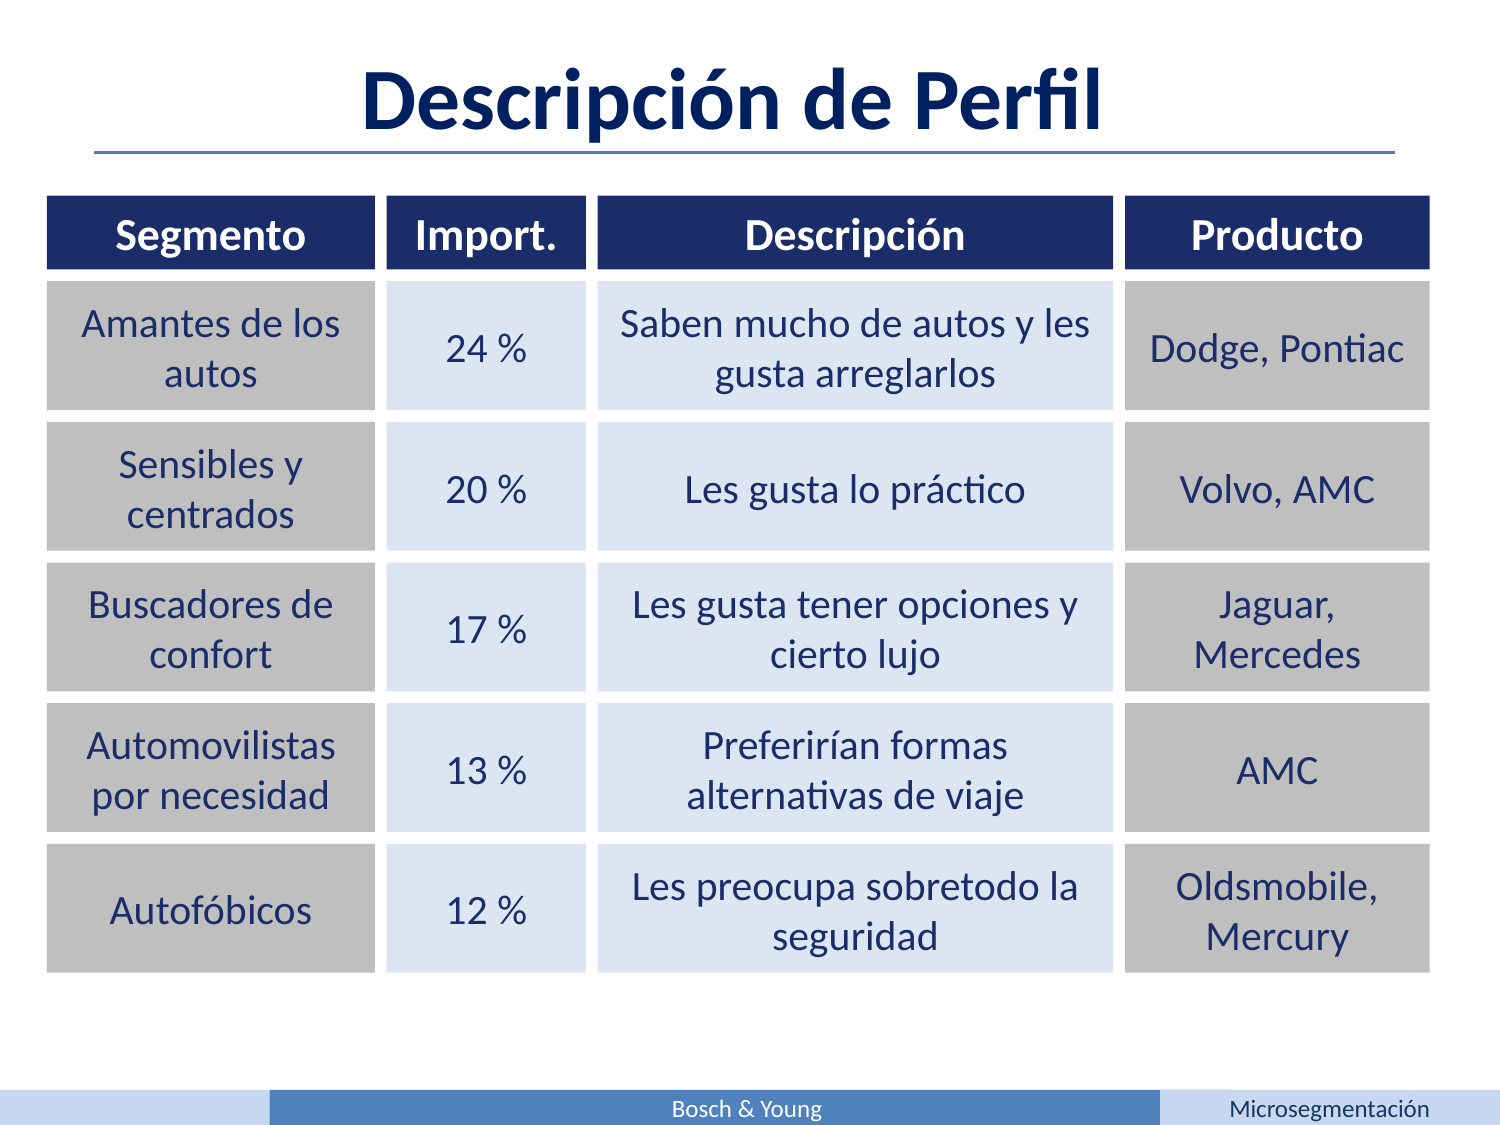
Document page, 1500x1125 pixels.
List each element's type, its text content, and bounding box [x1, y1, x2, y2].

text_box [46, 195, 1430, 973]
text_box [0, 1088, 272, 1125]
text_box Descripción de Perfil [46, 35, 1418, 155]
text_box Bosch & Young [272, 1088, 1158, 1125]
text_box Microsegmentación [1158, 1088, 1500, 1125]
